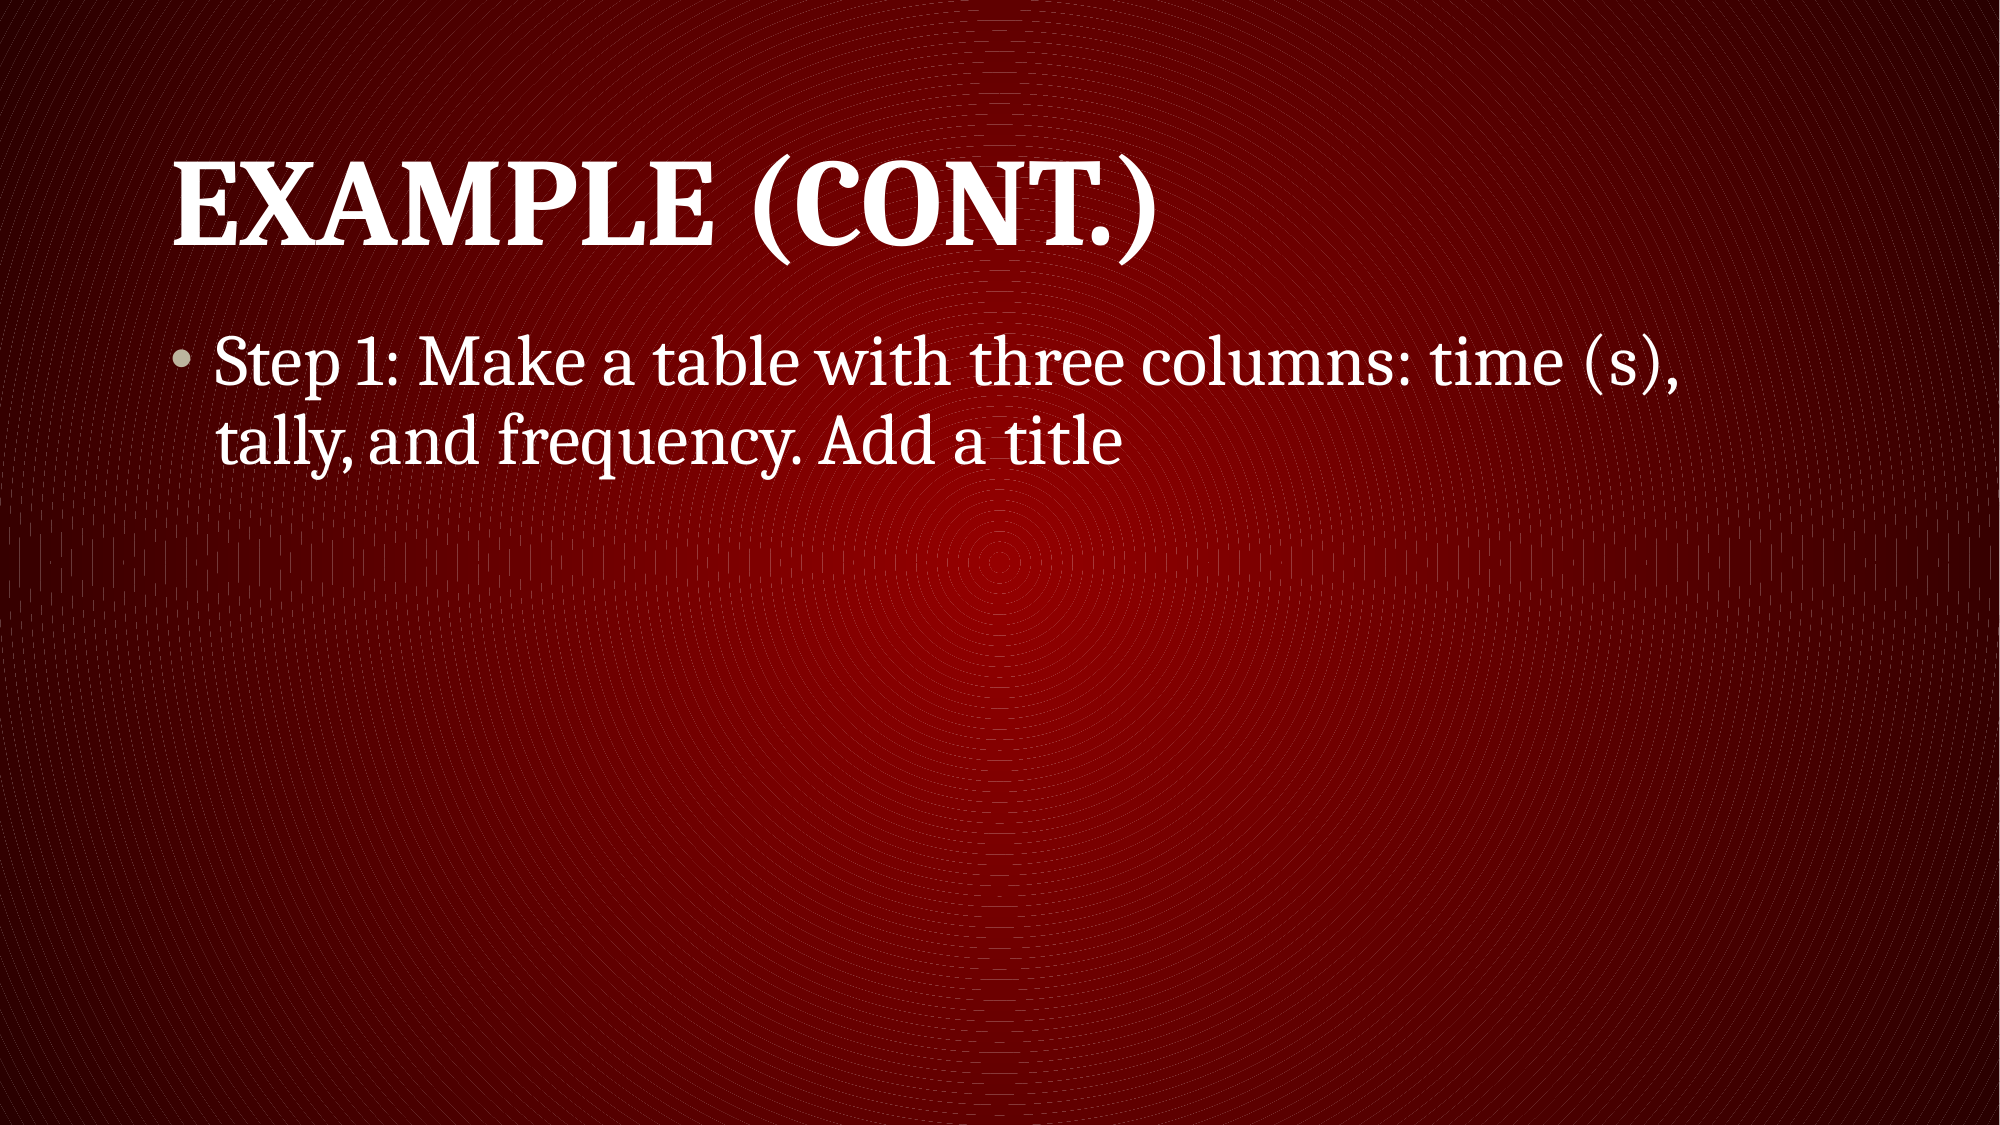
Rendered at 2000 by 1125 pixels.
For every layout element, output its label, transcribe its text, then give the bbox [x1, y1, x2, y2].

list Step 1: Make a table with three columns: time (s), tally, and frequency. Add a title [149, 312, 1850, 538]
title Example (cont.) [149, 79, 1850, 280]
